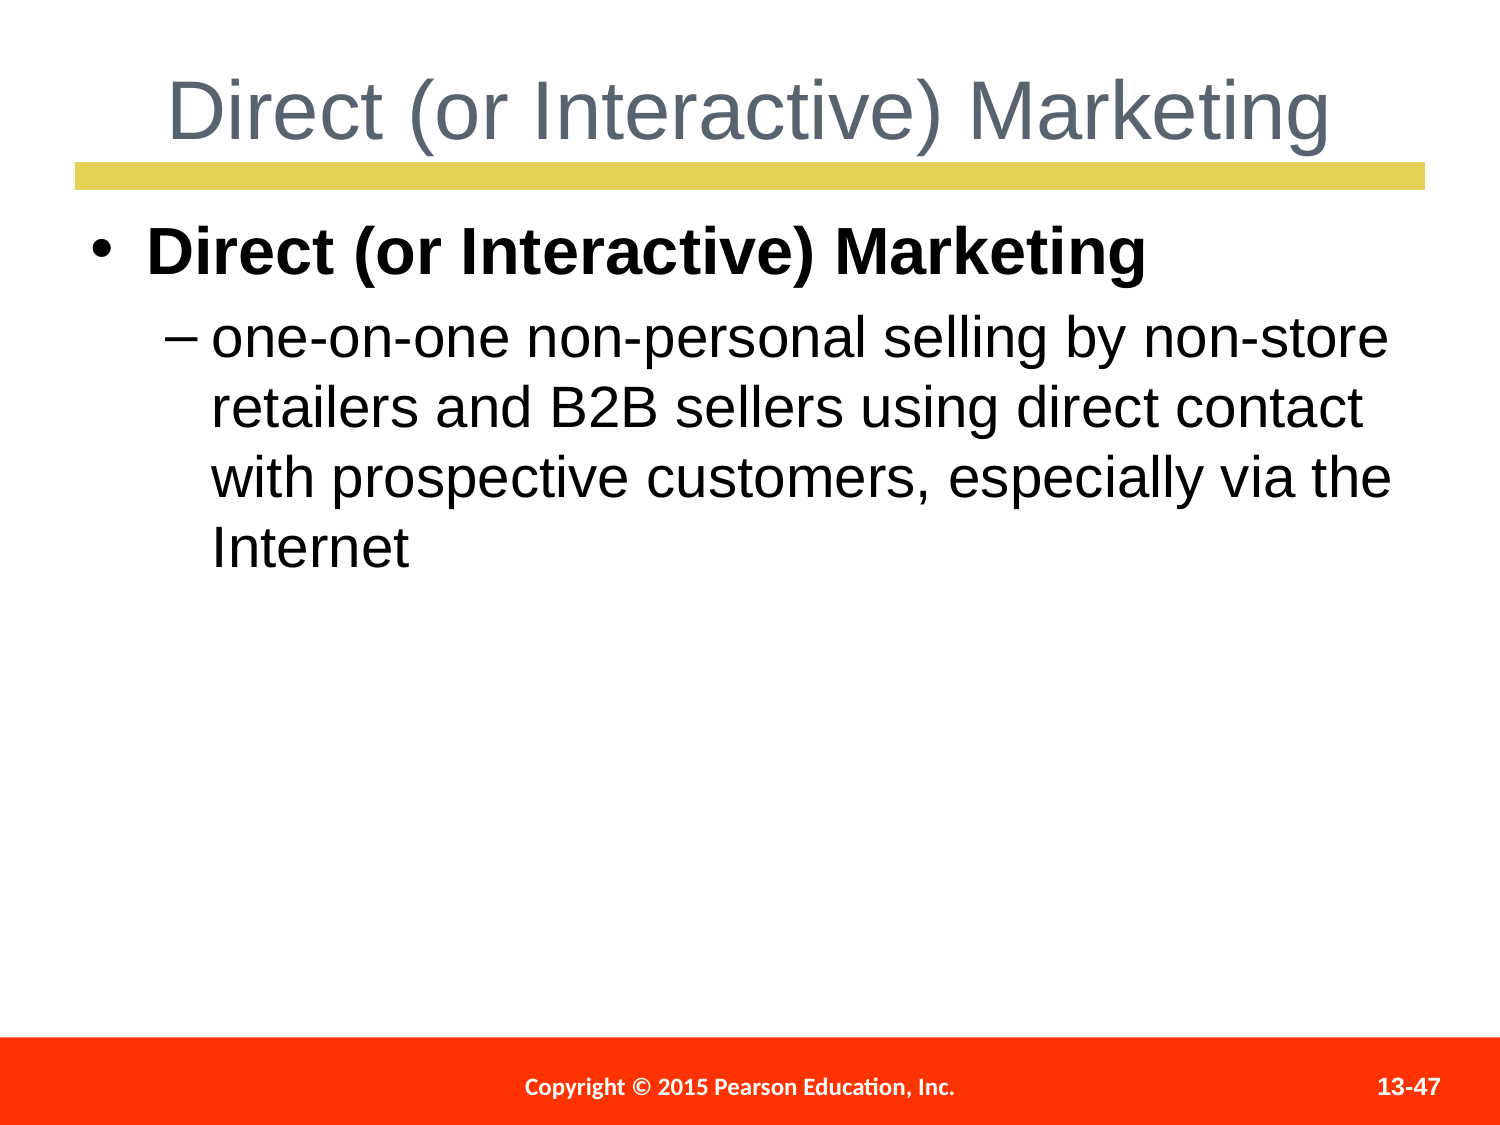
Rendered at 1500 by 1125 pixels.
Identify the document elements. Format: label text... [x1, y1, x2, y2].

list Direct (or Interactive) Marketing one-on-one non-personal selling by non-store retailers and B2B sellers using direct contact with prospective customers, especially via the Internet [74, 199, 1426, 1006]
title Direct (or Interactive) Marketing [74, 12, 1426, 199]
